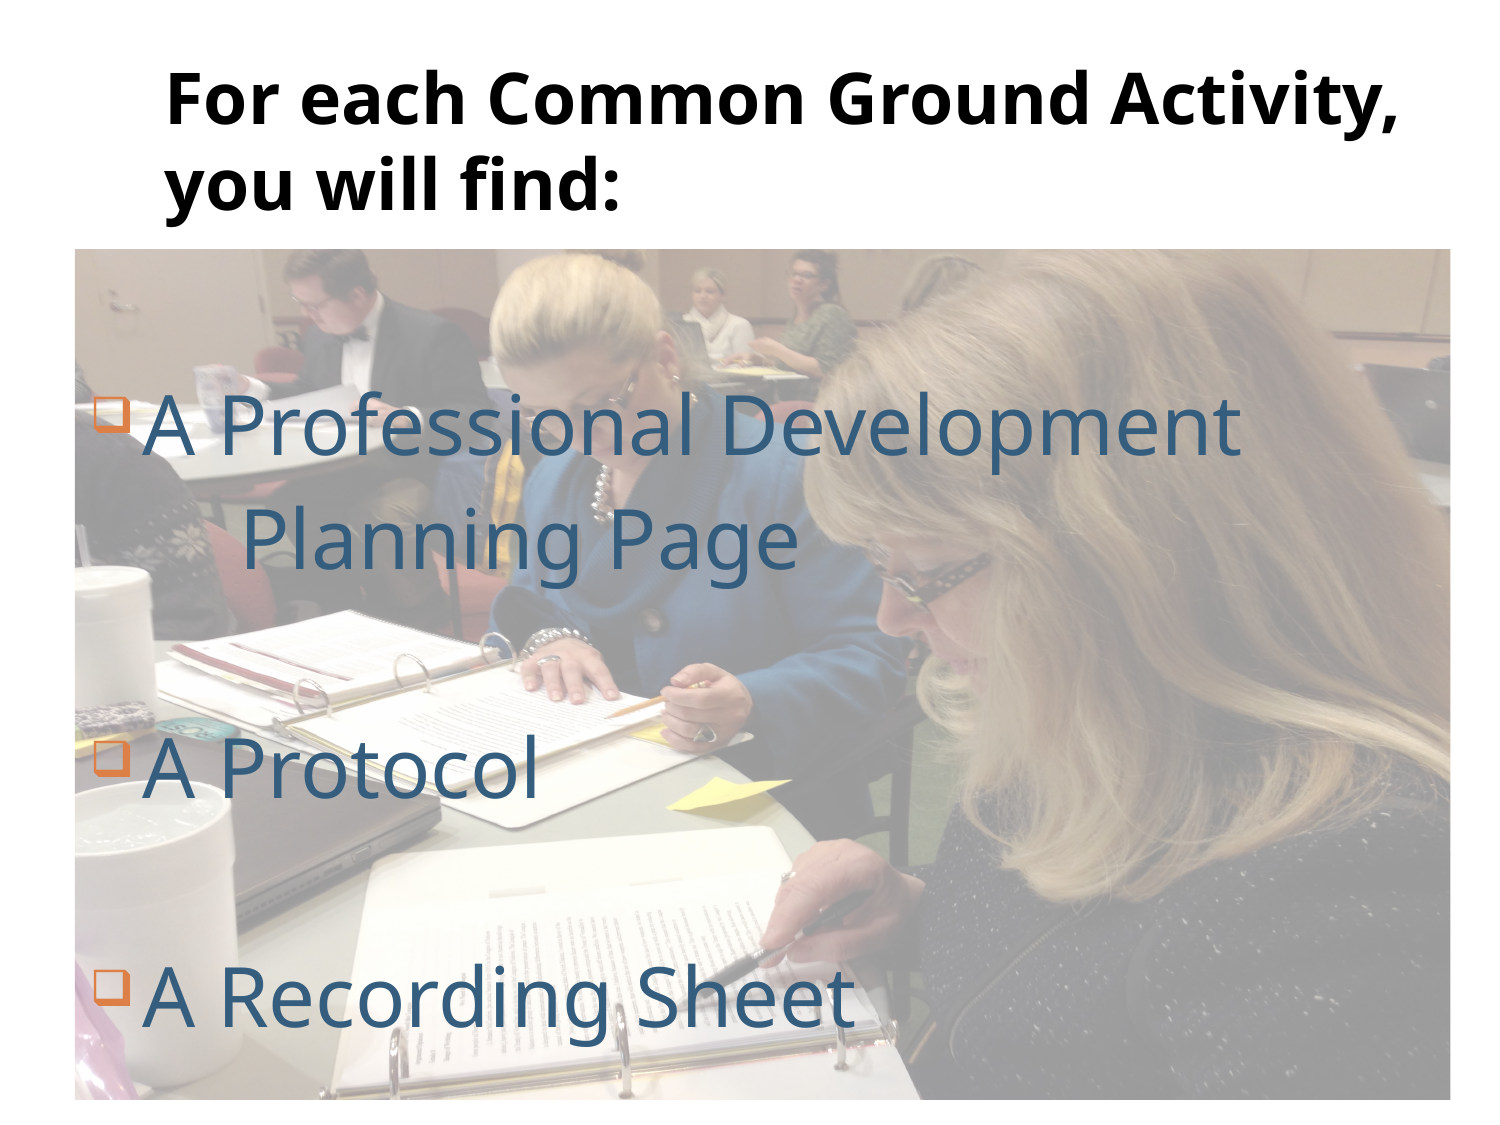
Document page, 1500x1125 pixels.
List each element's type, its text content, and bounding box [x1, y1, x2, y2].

text_box For each Common Ground Activity, you will find: [149, 45, 1425, 233]
text_box A Professional Development Planning Page A Protocol A Recording Sheet [74, 249, 1451, 1100]
